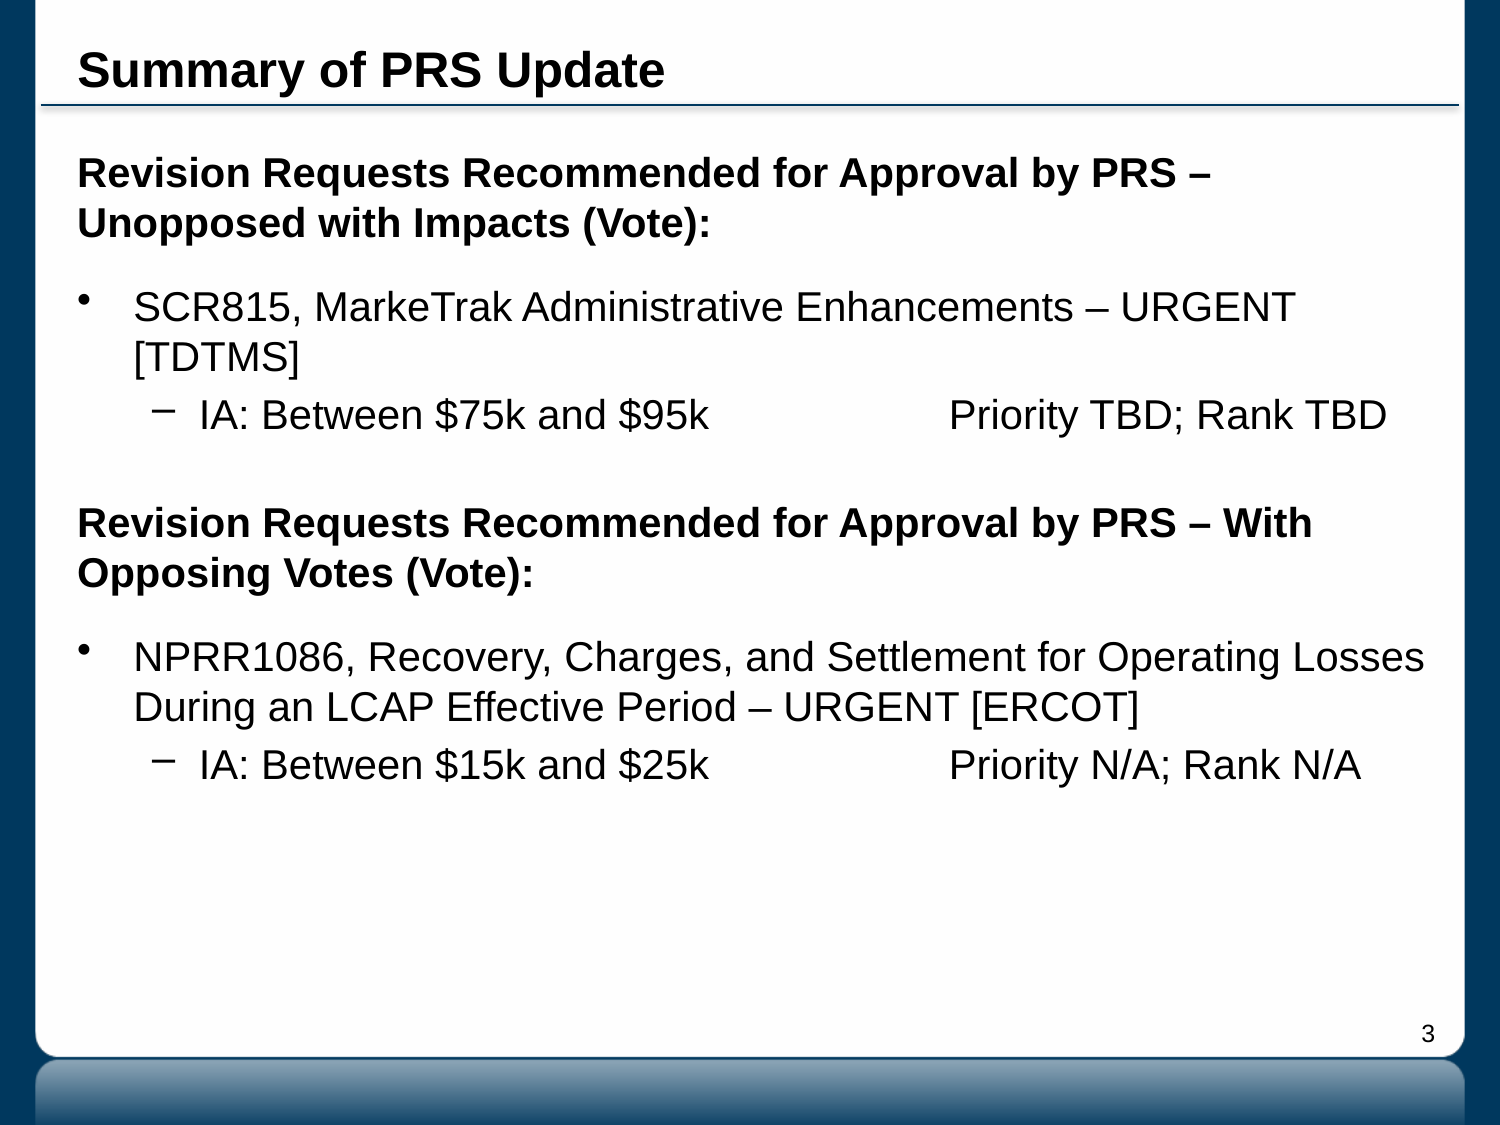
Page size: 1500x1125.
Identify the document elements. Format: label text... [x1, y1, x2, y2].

text_box Revision Requests Recommended for Approval by PRS – Unopposed with Impacts (Vote): SCR815, MarkeTrak Administrative Enhancements – URGENT [TDTMS] IA: Between $75k and $95k Priority TBD; Rank TBD Revision Requests Recommended for Approval by PRS – With Opposing Votes (Vote): NPRR1086, Recovery, Charges, and Settlement for Operating Losses During an LCAP Effective Period – URGENT [ERCOT] IA: Between $15k and $25k Priority N/A; Rank N/A [62, 138, 1450, 1049]
picture [35, 0, 1465, 1125]
title Summary of PRS Update [62, 29, 1450, 106]
